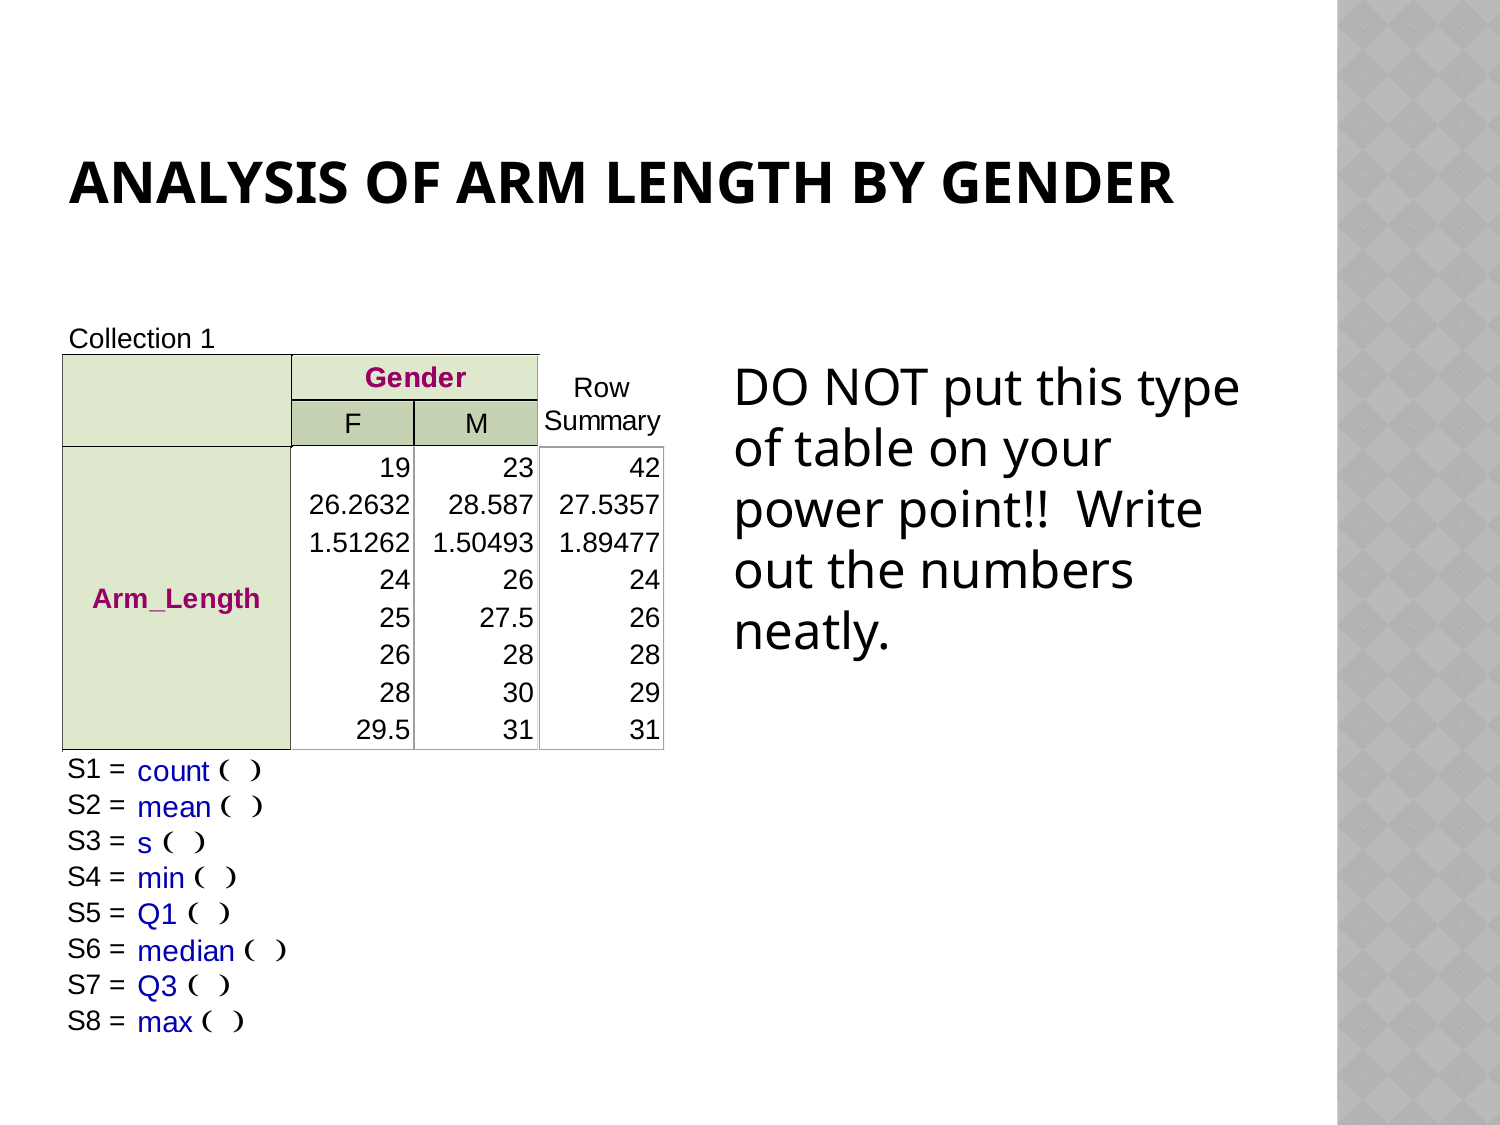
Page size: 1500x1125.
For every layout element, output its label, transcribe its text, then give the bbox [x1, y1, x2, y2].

list DO NOT put this type of table on your power point!! Write out the numbers neatly. [724, 346, 1263, 671]
title Analysis of arm length by gender [62, 87, 1250, 215]
picture [62, 308, 720, 1076]
